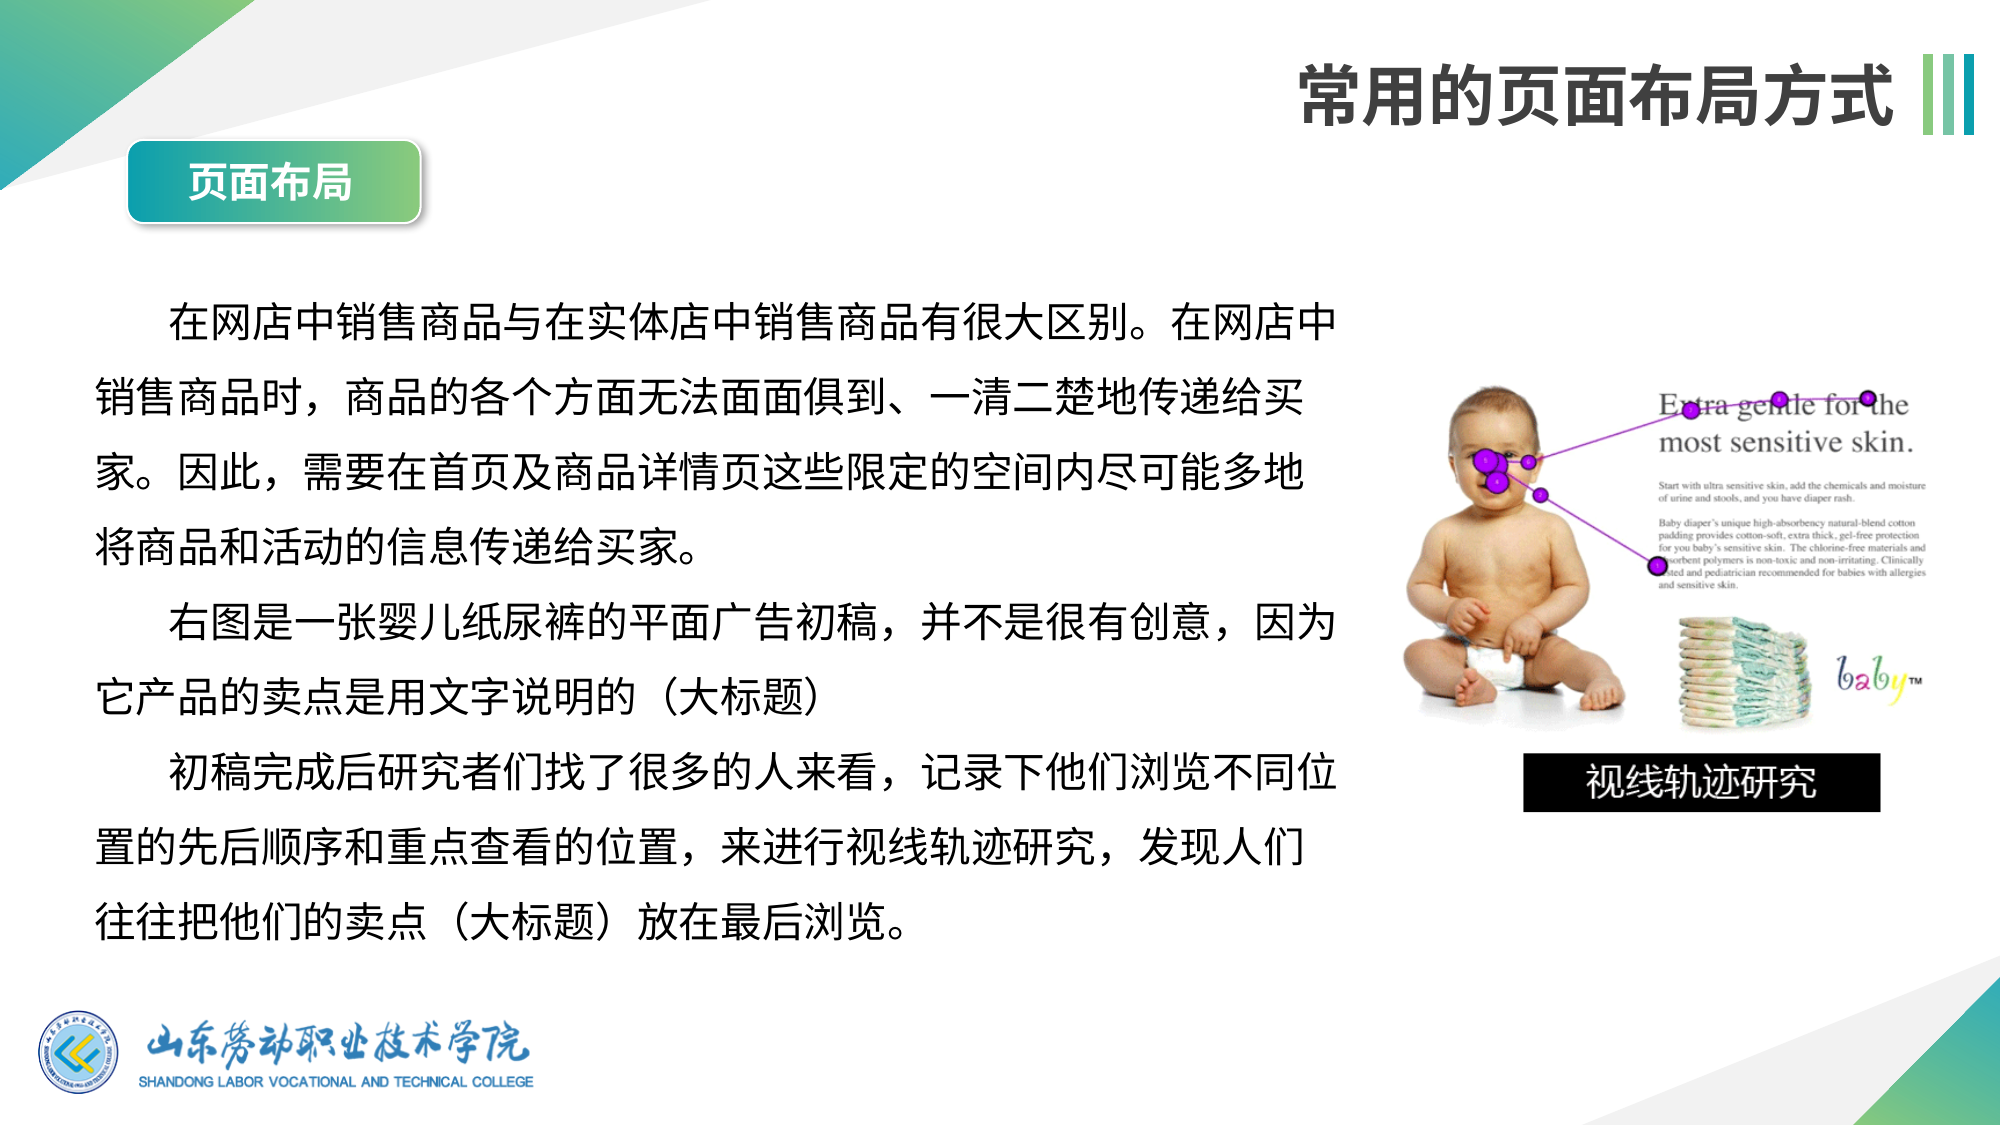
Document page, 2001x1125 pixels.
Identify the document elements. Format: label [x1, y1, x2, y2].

text_box [1928, 54, 1969, 136]
text_box [127, 139, 421, 224]
picture [38, 1010, 550, 1094]
picture [1367, 352, 2000, 821]
text_box [0, 0, 2000, 1125]
